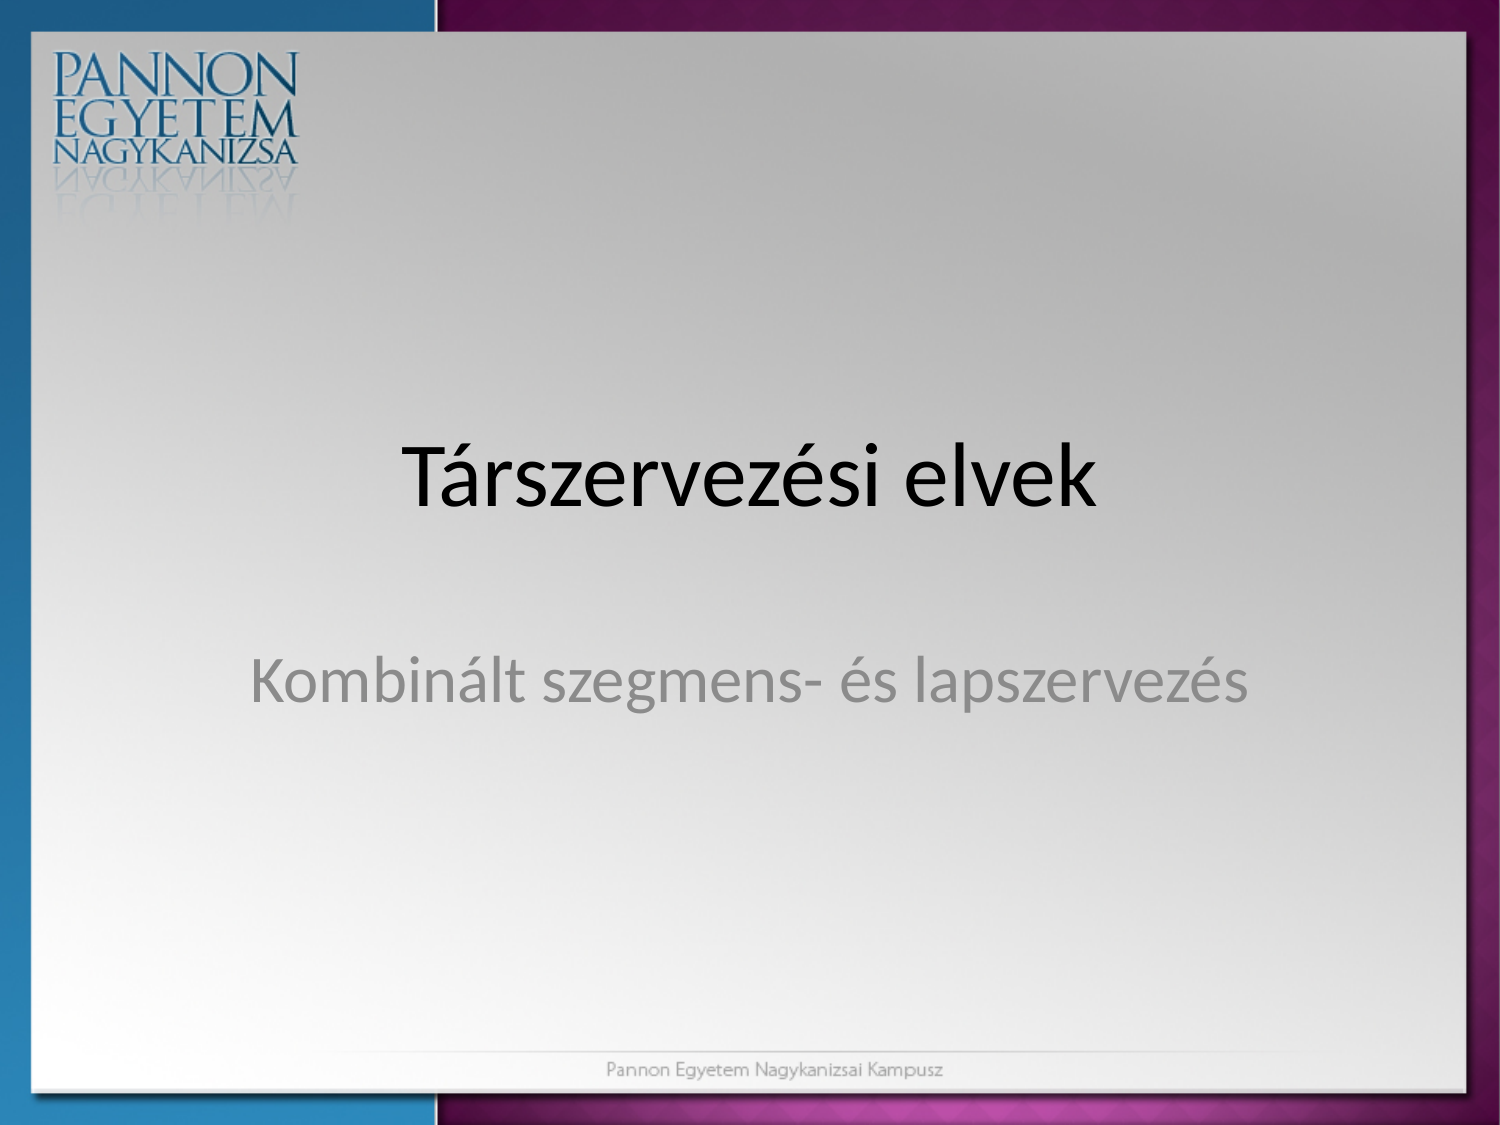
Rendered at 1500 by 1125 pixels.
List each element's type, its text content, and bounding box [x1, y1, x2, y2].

subtitle Kombinált szegmens- és lapszervezés [225, 637, 1275, 925]
title Társzervezési elvek [112, 349, 1388, 591]
picture [0, 0, 1500, 1125]
